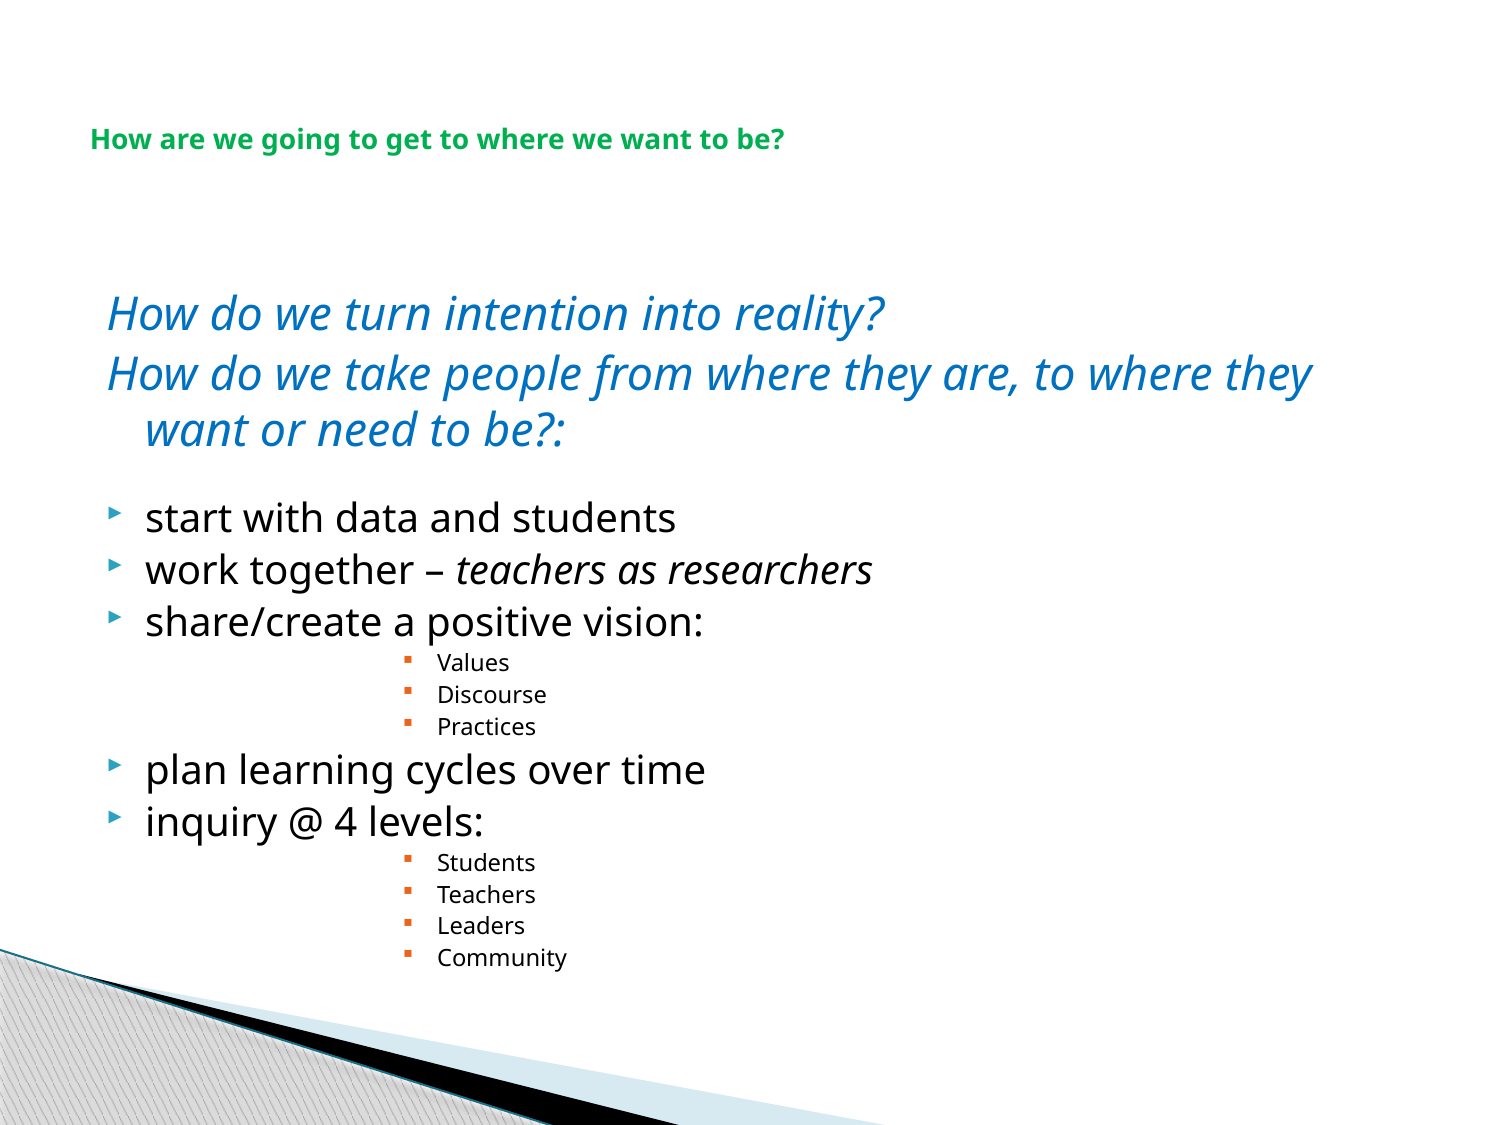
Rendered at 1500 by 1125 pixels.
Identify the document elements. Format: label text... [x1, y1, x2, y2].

list How do we turn intention into reality? How do we take people from where they are, to where they want or need to be?: start with data and students work together – teachers as researchers share/create a positive vision: Values Discourse Practices plan learning cycles over time inquiry @ 4 levels: Students Teachers Leaders Community [75, 243, 1425, 986]
title How are we going to get to where we want to be? [75, 45, 1425, 233]
